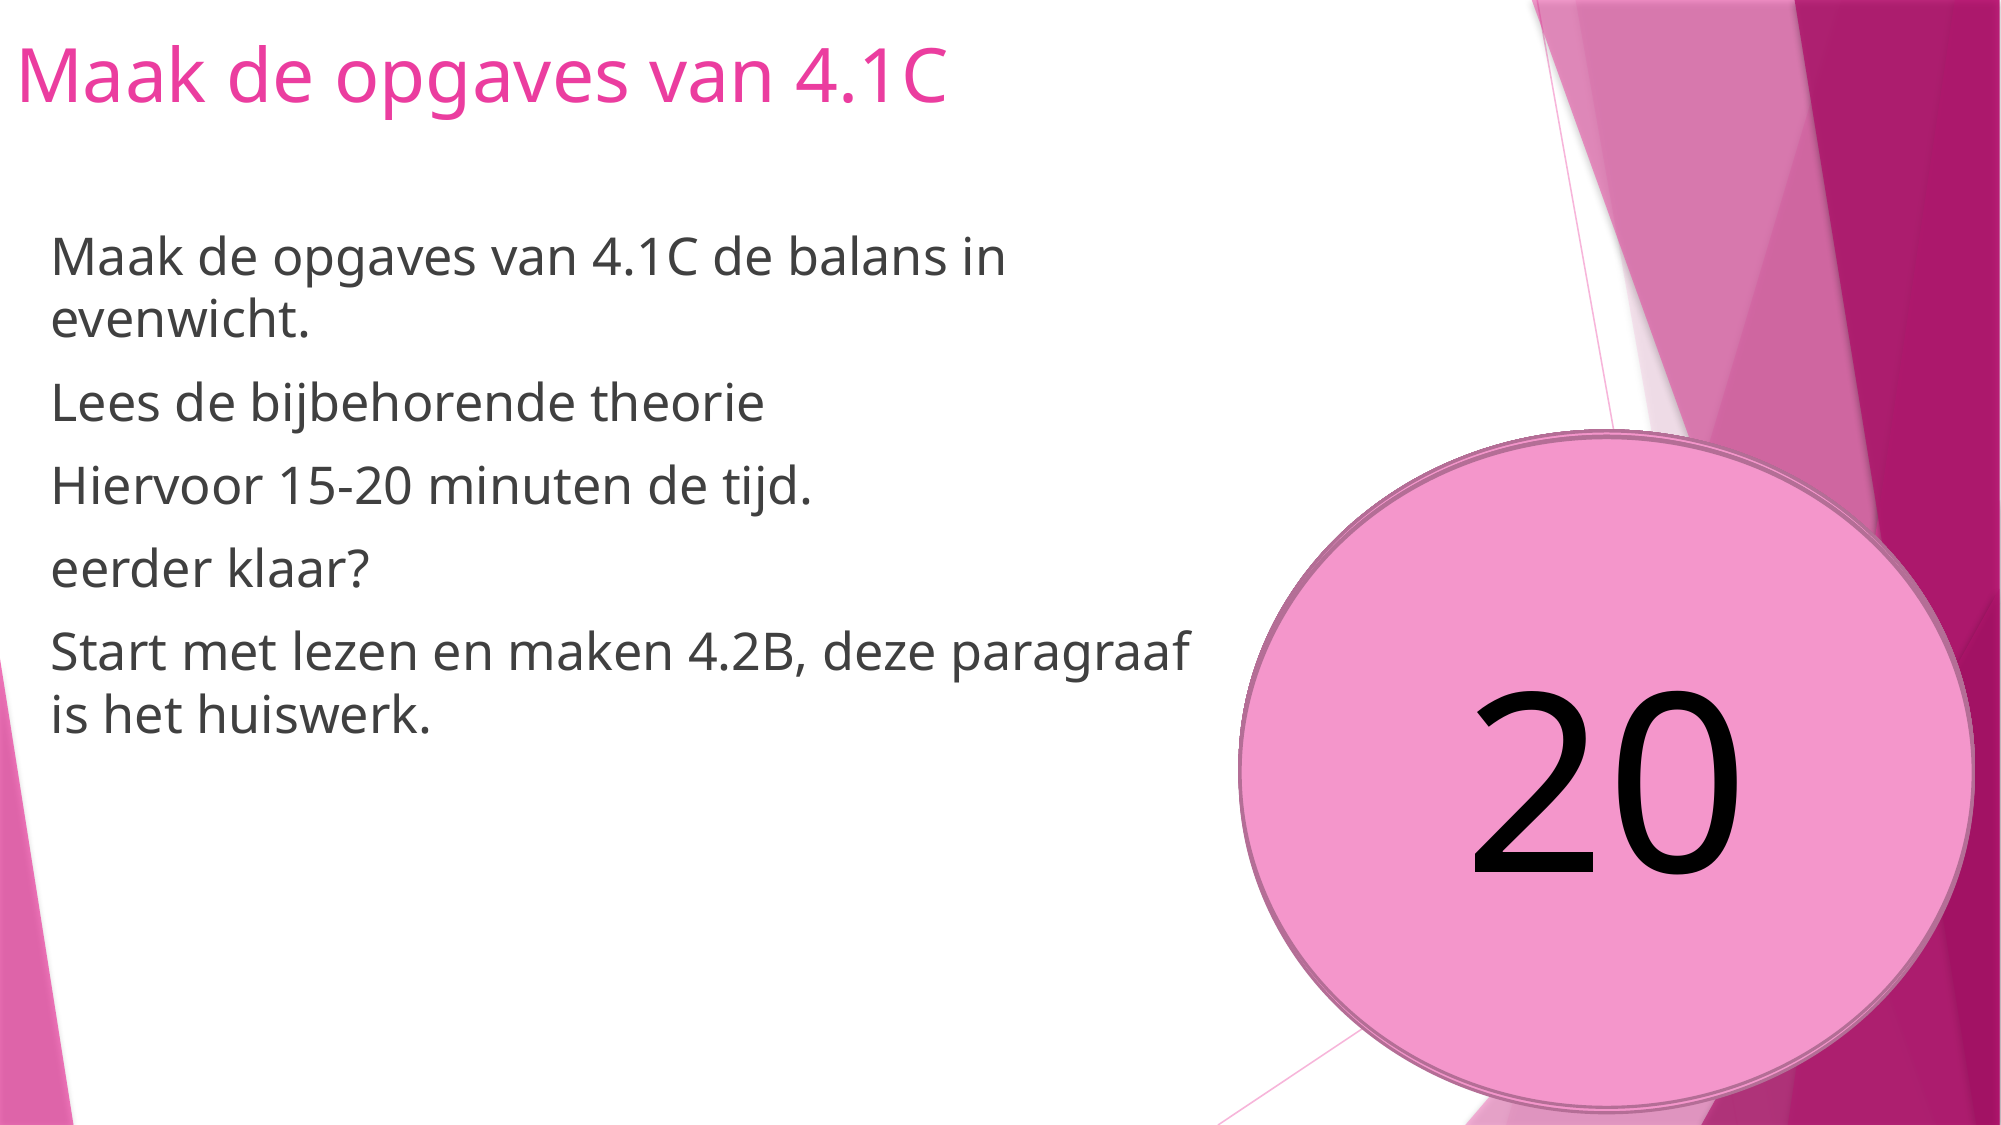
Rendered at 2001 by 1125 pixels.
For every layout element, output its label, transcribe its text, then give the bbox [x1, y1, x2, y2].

list Maak de opgaves van 4.1C de balans in evenwicht. Lees de bijbehorende theorie Hiervoor 15-20 minuten de tijd. eerder klaar? Start met lezen en maken 4.2B, deze paragraaf is het huiswerk. [35, 215, 1241, 1109]
title Maak de opgaves van 4.1C [0, 19, 1548, 317]
text_box 19 [1242, 825, 1971, 1115]
text_box 20 [1238, 436, 1975, 1109]
text_box 13 [1242, 429, 1972, 723]
